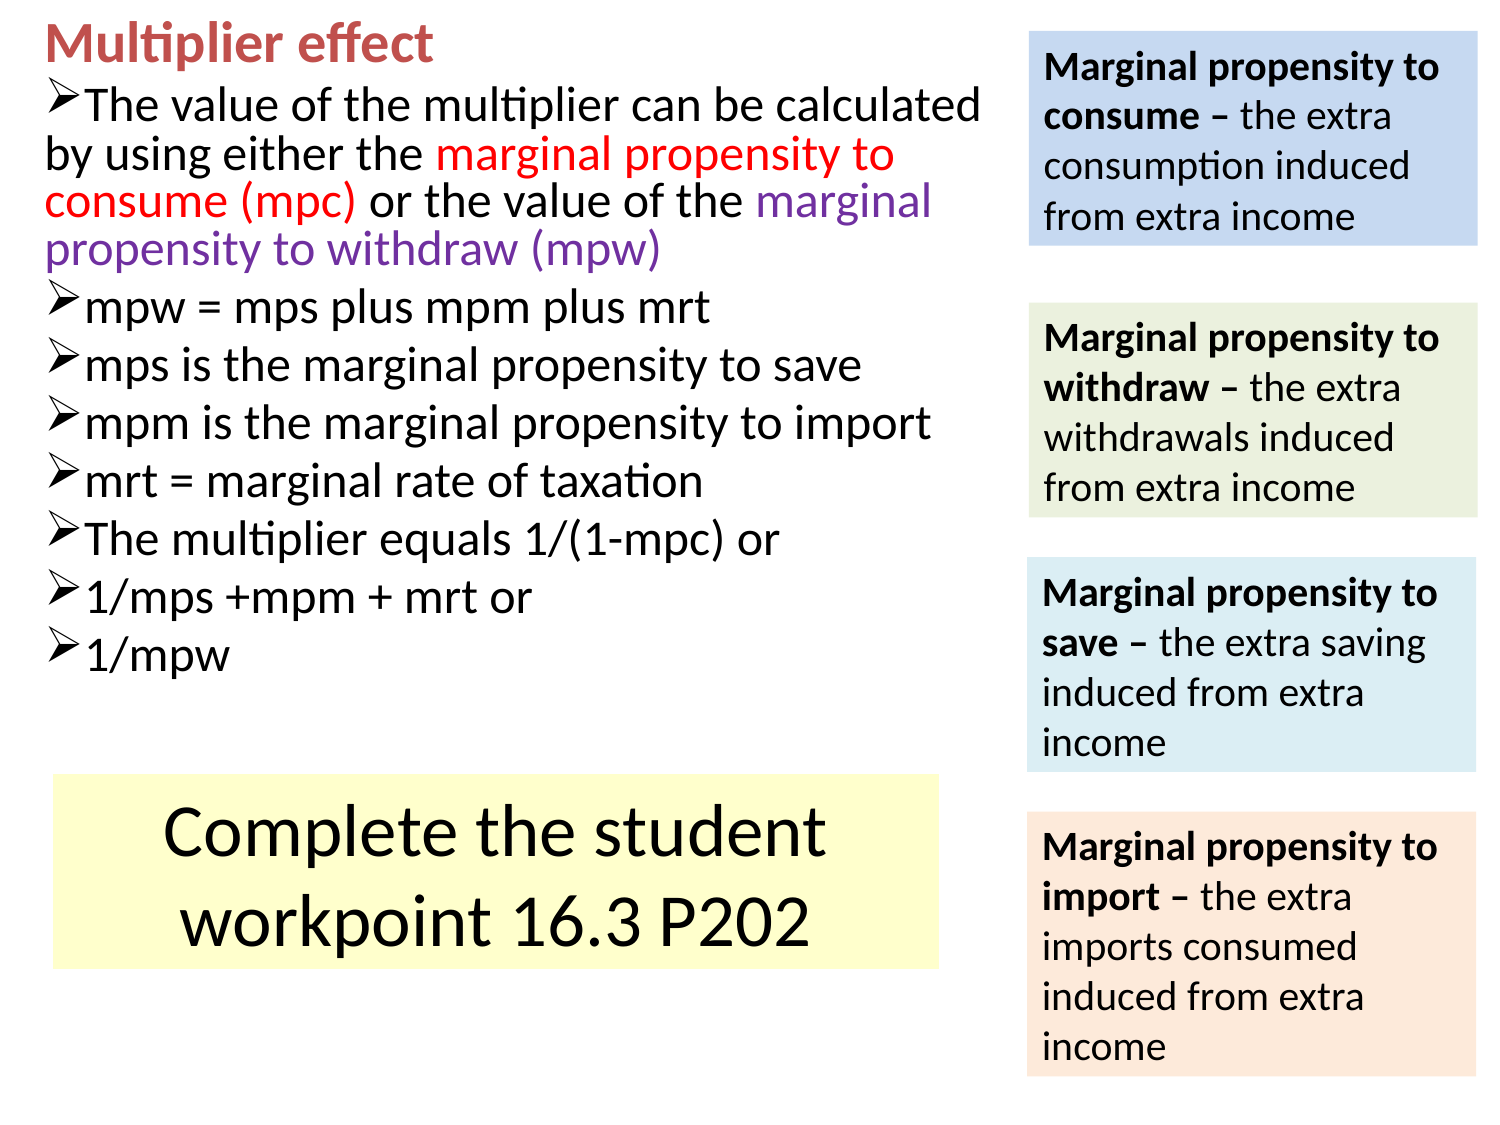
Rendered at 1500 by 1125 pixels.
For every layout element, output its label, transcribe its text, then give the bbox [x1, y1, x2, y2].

subtitle Multiplier effect The value of the multiplier can be calculated by using either the marginal propensity to consume (mpc) or the value of the marginal propensity to withdraw (mpw) mpw = mps plus mpm plus mrt mps is the marginal propensity to save mpm is the marginal propensity to import mrt = marginal rate of taxation The multiplier equals 1/(1-mpc) or 1/mps +mpm + mrt or 1/mpw [29, 10, 1034, 1105]
text_box Marginal propensity to consume – the extra consumption induced from extra income [1028, 30, 1478, 246]
text_box Complete the student workpoint 16.3 P202 [53, 774, 939, 969]
text_box Marginal propensity to import – the extra imports consumed induced from extra income [1027, 811, 1477, 1077]
text_box Marginal propensity to save – the extra saving induced from extra income [1027, 557, 1477, 772]
text_box Marginal propensity to withdraw – the extra withdrawals induced from extra income [1028, 302, 1478, 518]
